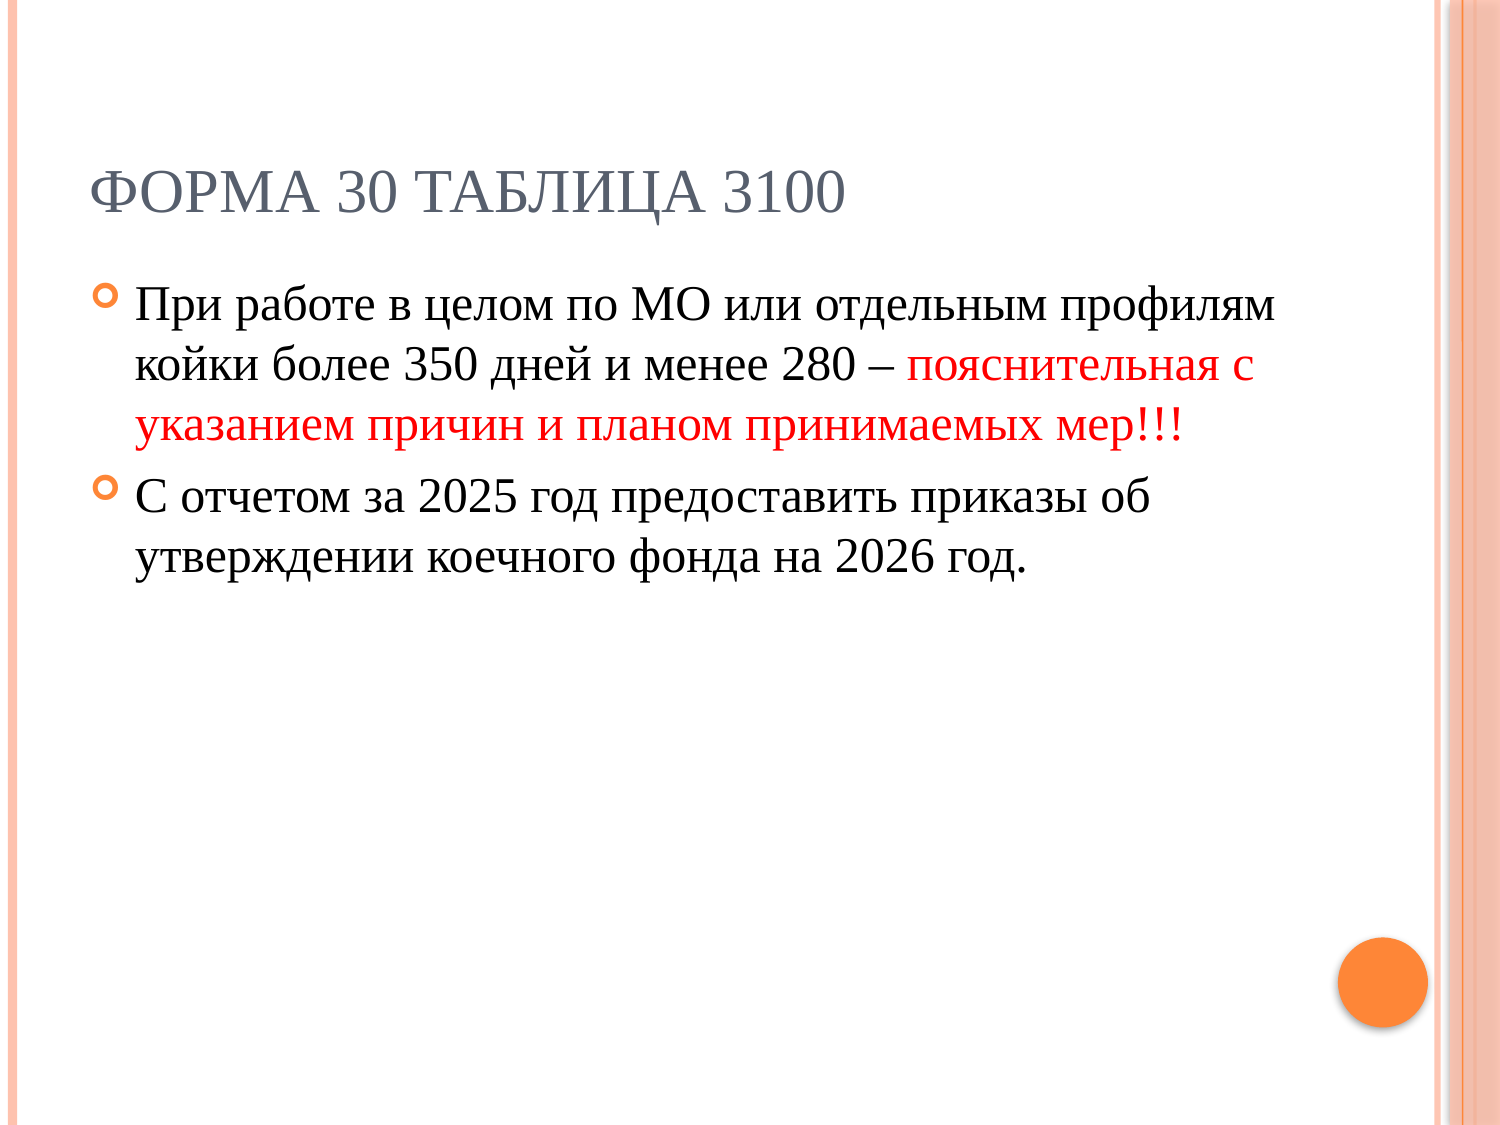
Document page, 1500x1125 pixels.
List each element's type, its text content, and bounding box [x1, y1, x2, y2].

title Форма 30 Таблица 3100 [75, 45, 1300, 233]
list При работе в целом по МО или отдельным профилям койки более 350 дней и менее 280 – пояснительная с указанием причин и планом принимаемых мер!!! С отчетом за 2025 год предоставить приказы об утверждении коечного фонда на 2026 год. [75, 262, 1300, 1062]
